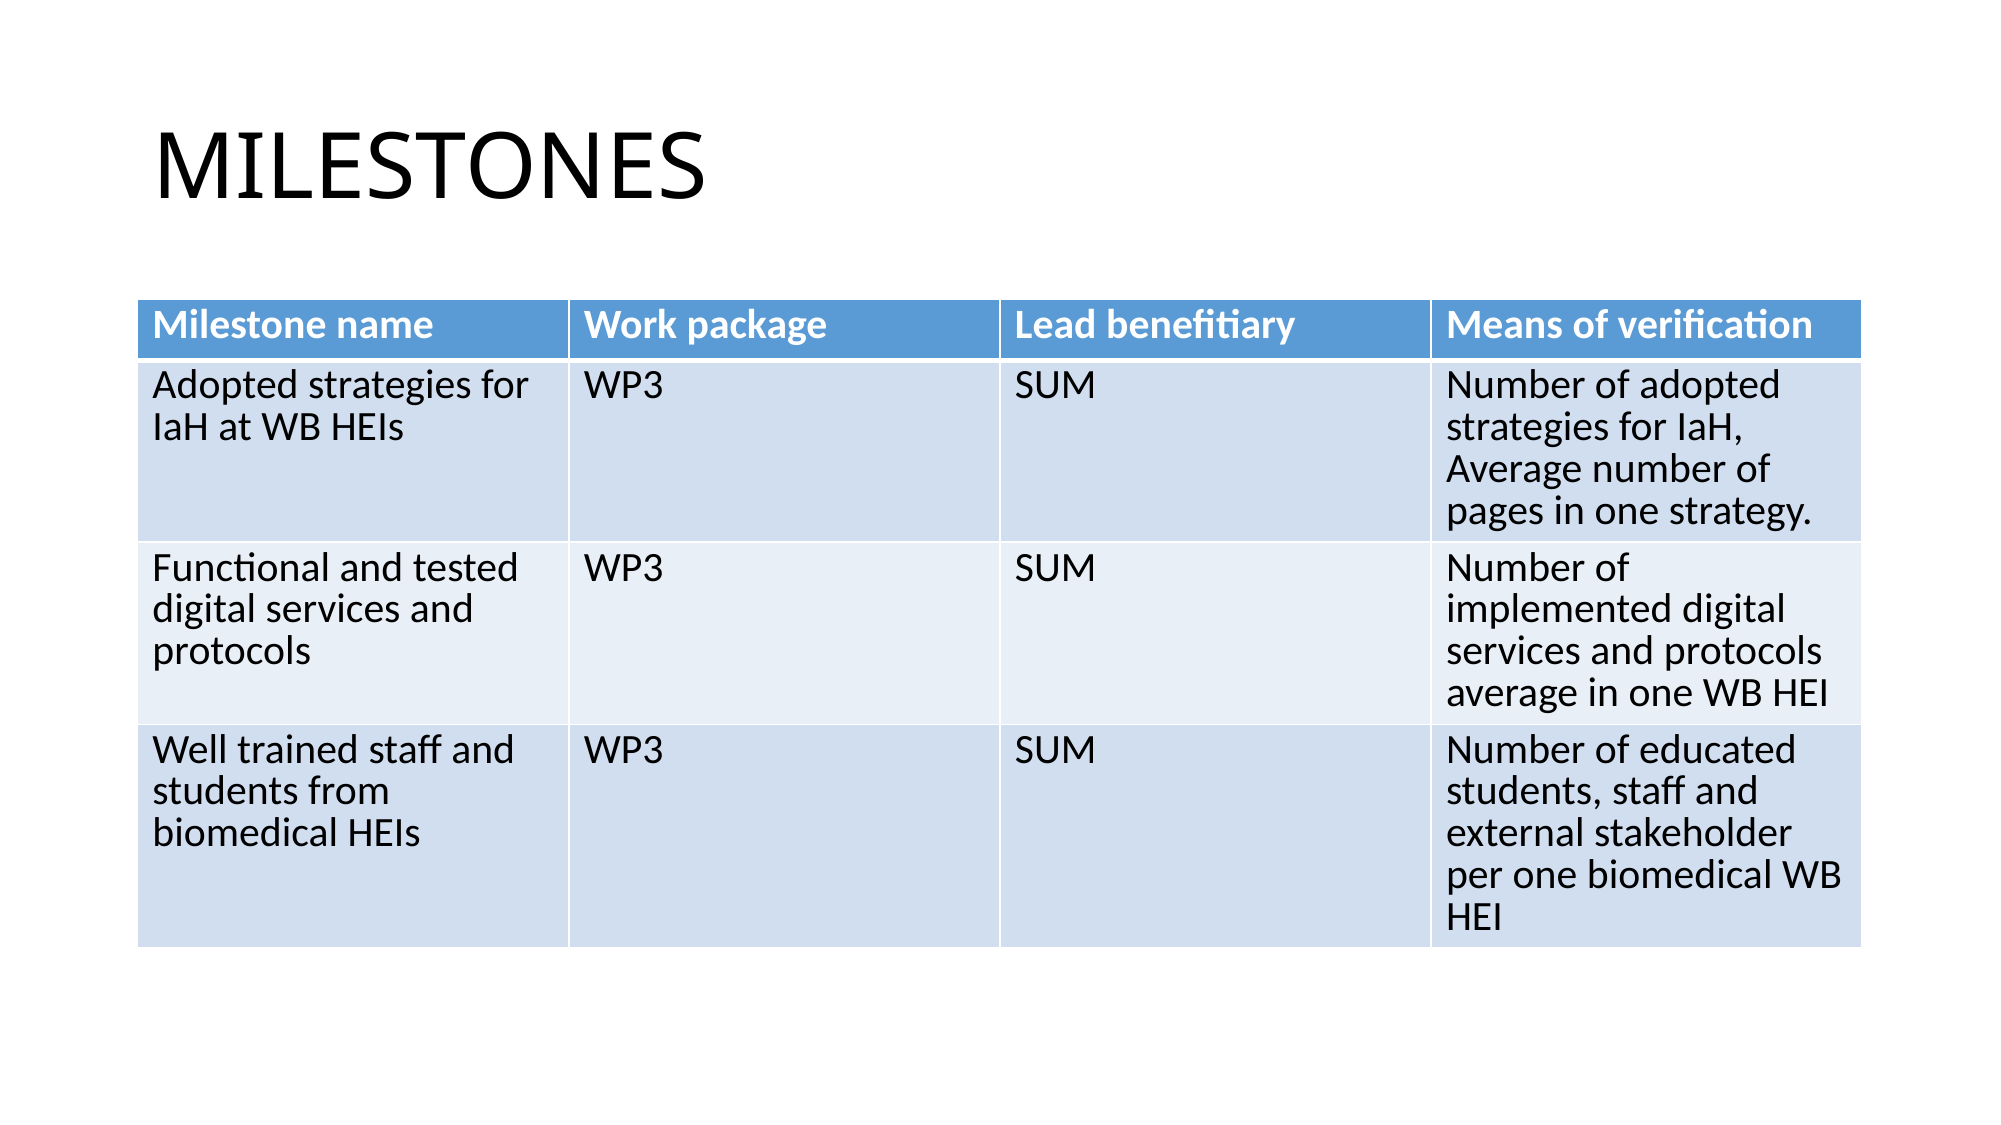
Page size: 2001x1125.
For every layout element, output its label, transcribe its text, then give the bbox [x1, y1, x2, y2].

table_header Lead benefitiary [1001, 300, 1430, 358]
title MILESTONES [137, 59, 1863, 278]
table_cell Well trained staff and students from biomedical HEIs [138, 725, 568, 947]
table_header Means of verification [1432, 300, 1861, 358]
table_cell SUM [1001, 363, 1430, 541]
table_header Milestone name [138, 300, 568, 358]
table_cell Number of adopted strategies for IaH, Average number of pages in one strategy. [1432, 363, 1861, 541]
table_cell Number of educated students, staff and external stakeholder per one biomedical WB HEI [1432, 725, 1861, 947]
table_cell WP3 [570, 543, 999, 724]
table_header Work package [570, 300, 999, 358]
table_cell SUM [1001, 725, 1430, 947]
table_cell Number of implemented digital services and protocols average in one WB HEI [1432, 543, 1861, 724]
table_cell Functional and tested digital services and protocols [138, 543, 568, 724]
table_cell WP3 [570, 363, 999, 541]
table_cell Adopted strategies for IaH at WB HEIs [138, 363, 568, 541]
table_cell SUM [1001, 543, 1430, 724]
table_cell WP3 [570, 725, 999, 947]
